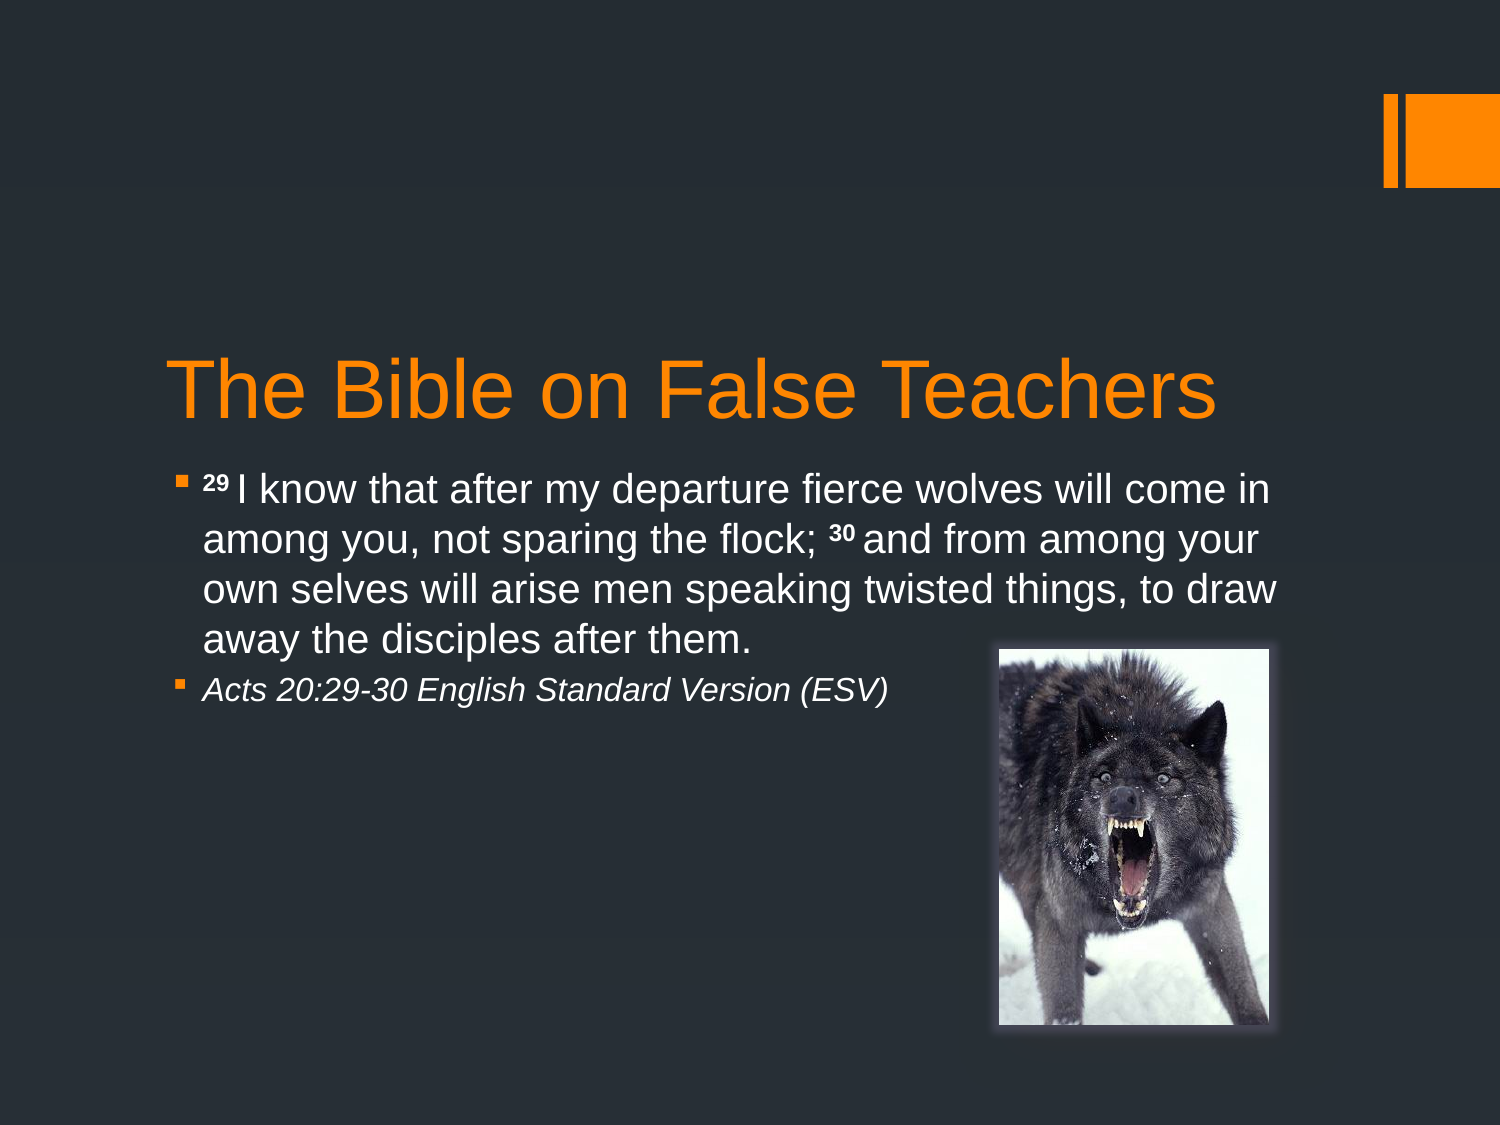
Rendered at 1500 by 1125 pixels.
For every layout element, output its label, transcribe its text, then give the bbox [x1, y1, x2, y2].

title The Bible on False Teachers [150, 253, 1350, 443]
list 29 I know that after my departure fierce wolves will come in among you, not sparing the flock; 30 and from among your own selves will arise men speaking twisted things, to draw away the disciples after them. Acts 20:29-30 English Standard Version (ESV) [150, 454, 1350, 1035]
picture [999, 649, 1269, 1026]
